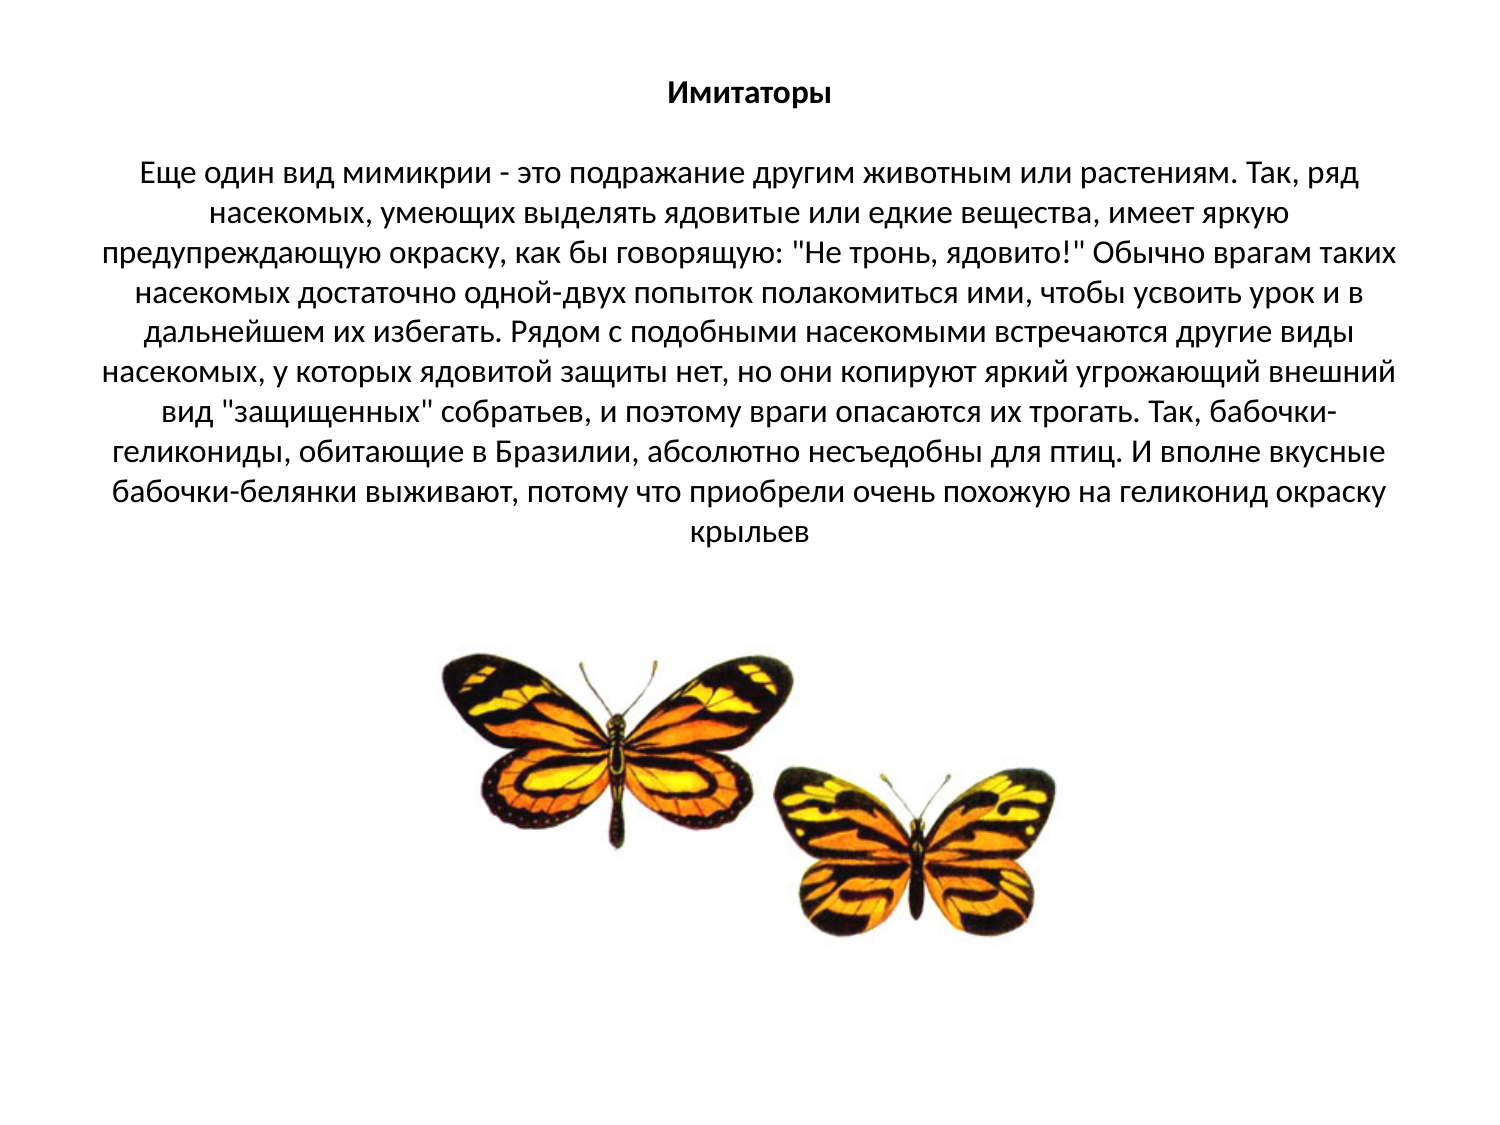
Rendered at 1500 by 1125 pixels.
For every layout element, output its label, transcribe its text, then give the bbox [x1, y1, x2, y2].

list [437, 632, 1063, 959]
title Имитаторы Еще один вид мимикрии - это подражание другим животным или растениям. Так, ряд насекомых, умеющих выделять ядовитые или едкие вещества, имеет яркую предупреждающую окраску, как бы говорящую: "Не тронь, ядовито!" Обычно врагам таких насекомых достаточно одной-двух попыток полакомиться ими, чтобы усвоить урок и в дальнейшем их избегать. Рядом с подобными насекомыми встречаются другие виды насекомых, у которых ядовитой защиты нет, но они копируют яркий угрожающий внешний вид "защищенных" собратьев, и поэтому враги опасаются их трогать. Так, бабочки-геликониды, обитающие в Бразилии, абсолютно несъедобны для птиц. И вполне вкусные бабочки-белянки выживают, потому что приобрели очень похожую на геликонид окраску крыльев [75, 45, 1425, 575]
